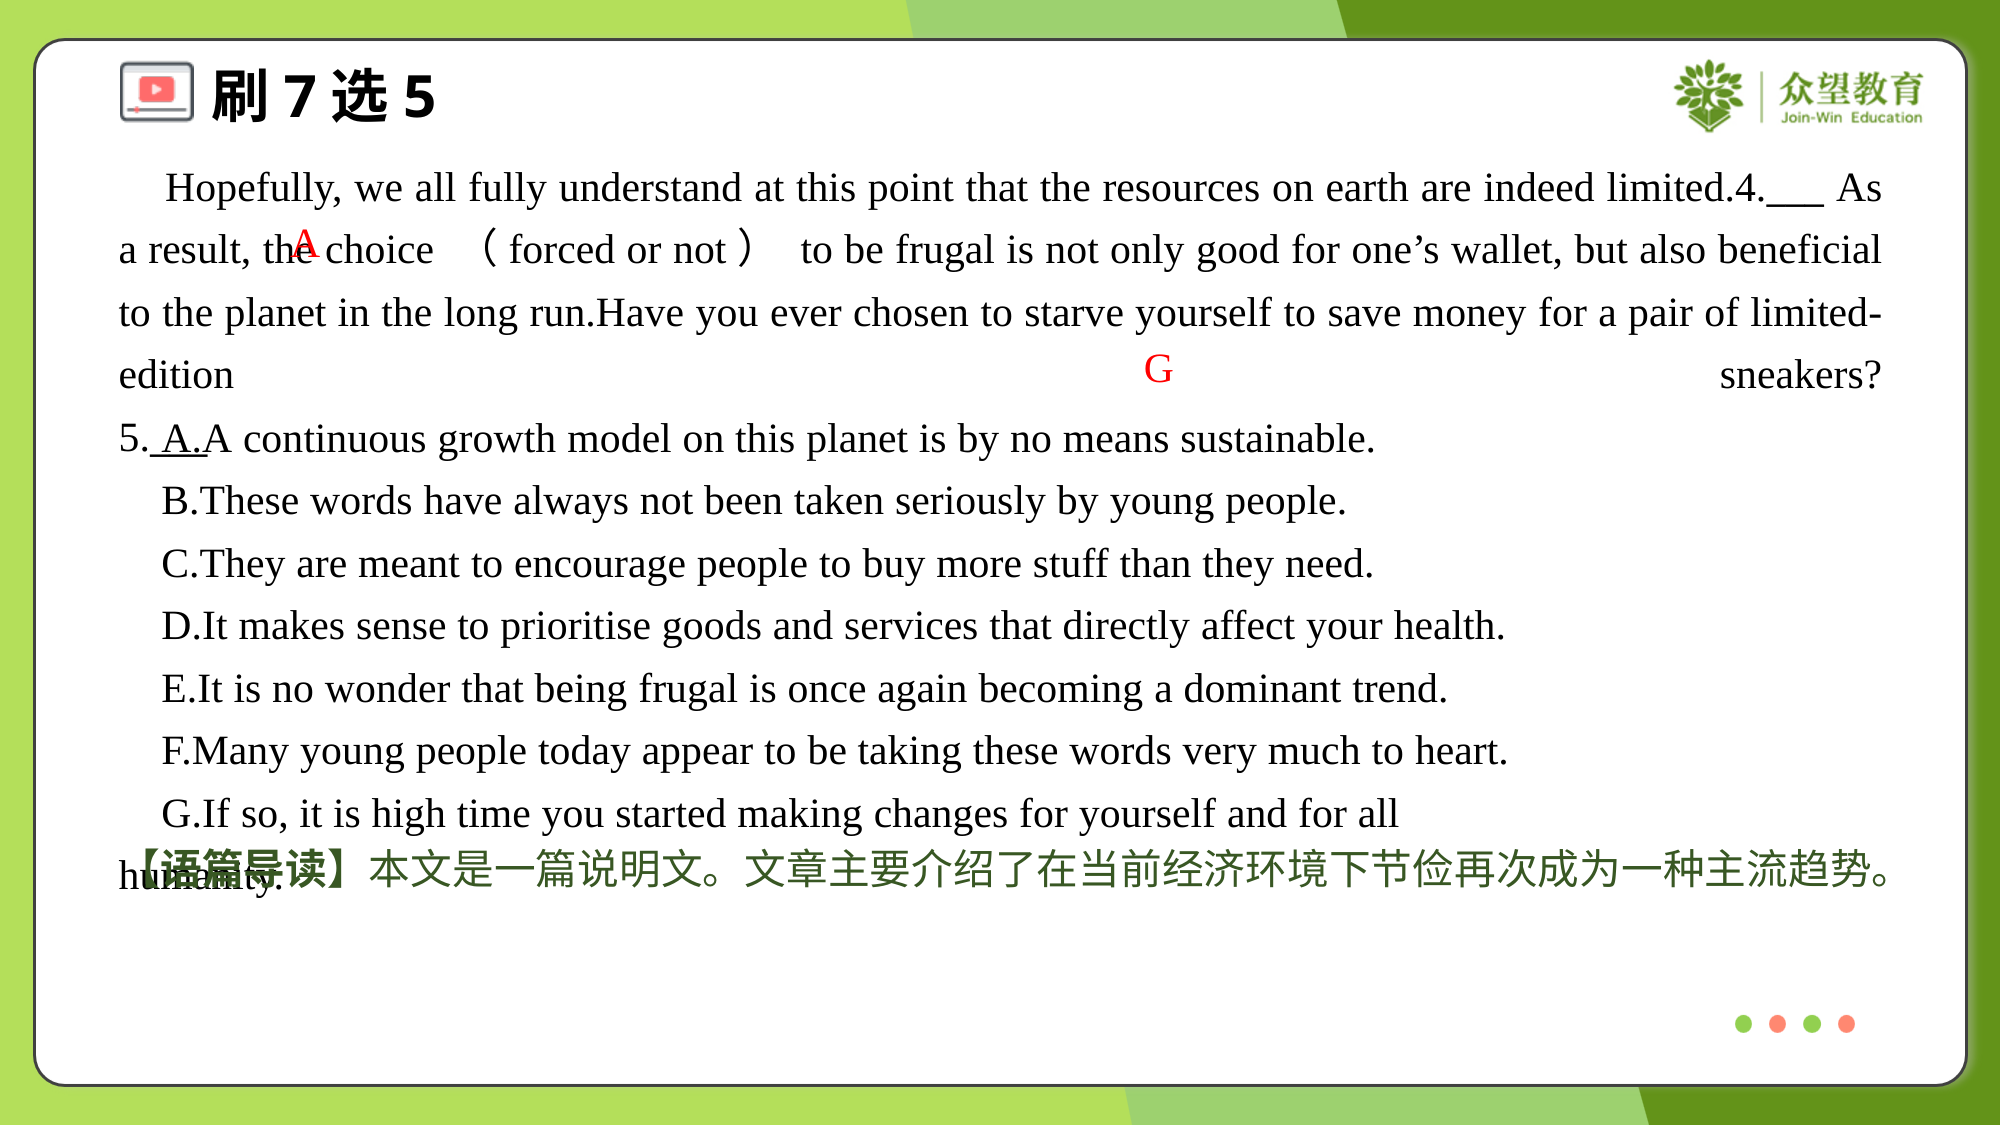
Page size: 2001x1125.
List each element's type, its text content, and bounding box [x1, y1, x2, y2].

text_box 【语篇导读】本文是一篇说明文。文章主要介绍了在当前经济环境下节俭再次成为一种主流趋势。 [118, 830, 1930, 889]
text_box G [1138, 328, 1179, 386]
text_box A [285, 203, 325, 261]
text_box A.A continuous growth model on this planet is by no means sustainable. B.These words have always not been taken seriously by young people. C.They are meant to encourage people to buy more stuff than they need. D.It makes sense to prioritise goods and services that directly affect your health. E.It is no wonder that being frugal is once again becoming a dominant trend. F.Many young people today appear to be taking these words very much to heart. G.If so, it is high time you started making changes for yourself and for all humanity.#7 [118, 398, 1883, 830]
picture [0, 0, 2000, 1125]
text_box Hopefully, we all fully understand at this point that the resources on earth are indeed limited.4.___ As a result, the choice （forced or not） to be frugal is not only good for one’s wallet, but also beneficial to the planet in the long run.Have you ever chosen to starve yourself to save money for a pair of limited-edition sneakers? 5.___#4 [118, 146, 1883, 391]
